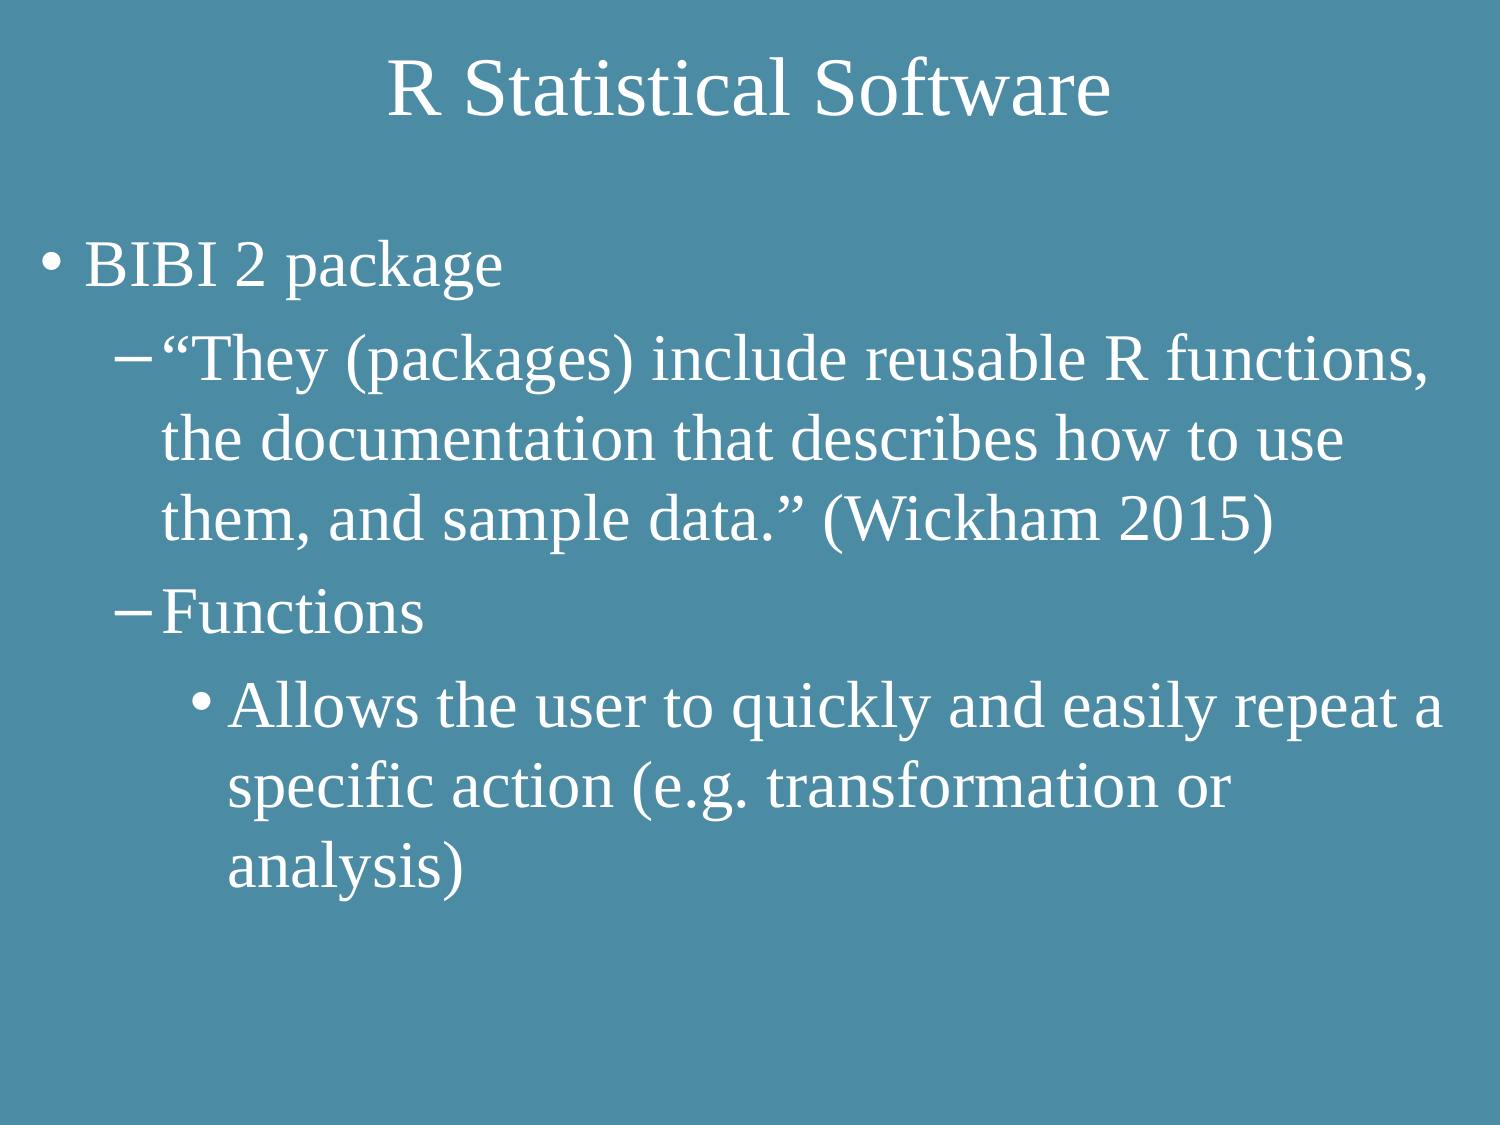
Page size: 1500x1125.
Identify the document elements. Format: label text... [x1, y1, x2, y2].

list BIBI 2 package “They (packages) include reusable R functions, the documentation that describes how to use them, and sample data.” (Wickham 2015) Functions Allows the user to quickly and easily repeat a specific action (e.g. transformation or analysis) [24, 212, 1475, 1100]
title R Statistical Software [75, 24, 1425, 200]
